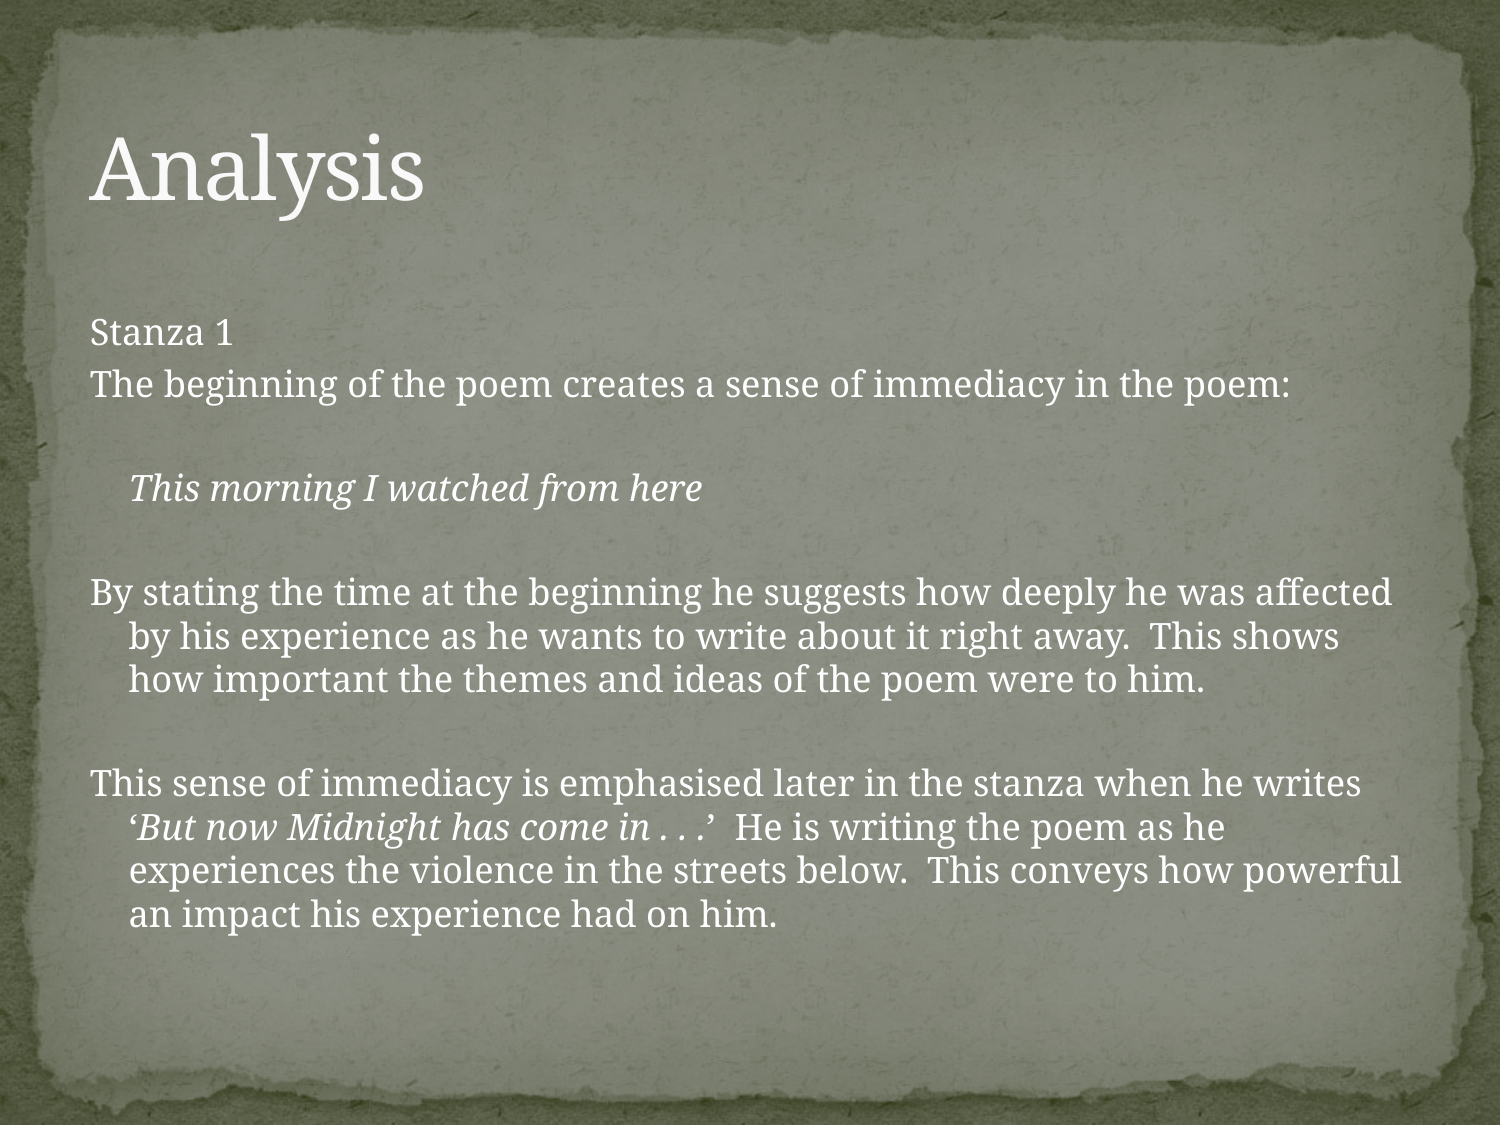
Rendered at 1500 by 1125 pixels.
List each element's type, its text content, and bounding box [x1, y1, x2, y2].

title Analysis [74, 24, 1425, 225]
list Stanza 1 The beginning of the poem creates a sense of immediacy in the poem: This morning I watched from here By stating the time at the beginning he suggests how deeply he was affected by his experience as he wants to write about it right away. This shows how important the themes and ideas of the poem were to him. This sense of immediacy is emphasised later in the stanza when he writes ‘But now Midnight has come in . . .’ He is writing the poem as he experiences the violence in the streets below. This conveys how powerful an impact his experience had on him. [75, 249, 1425, 1000]
